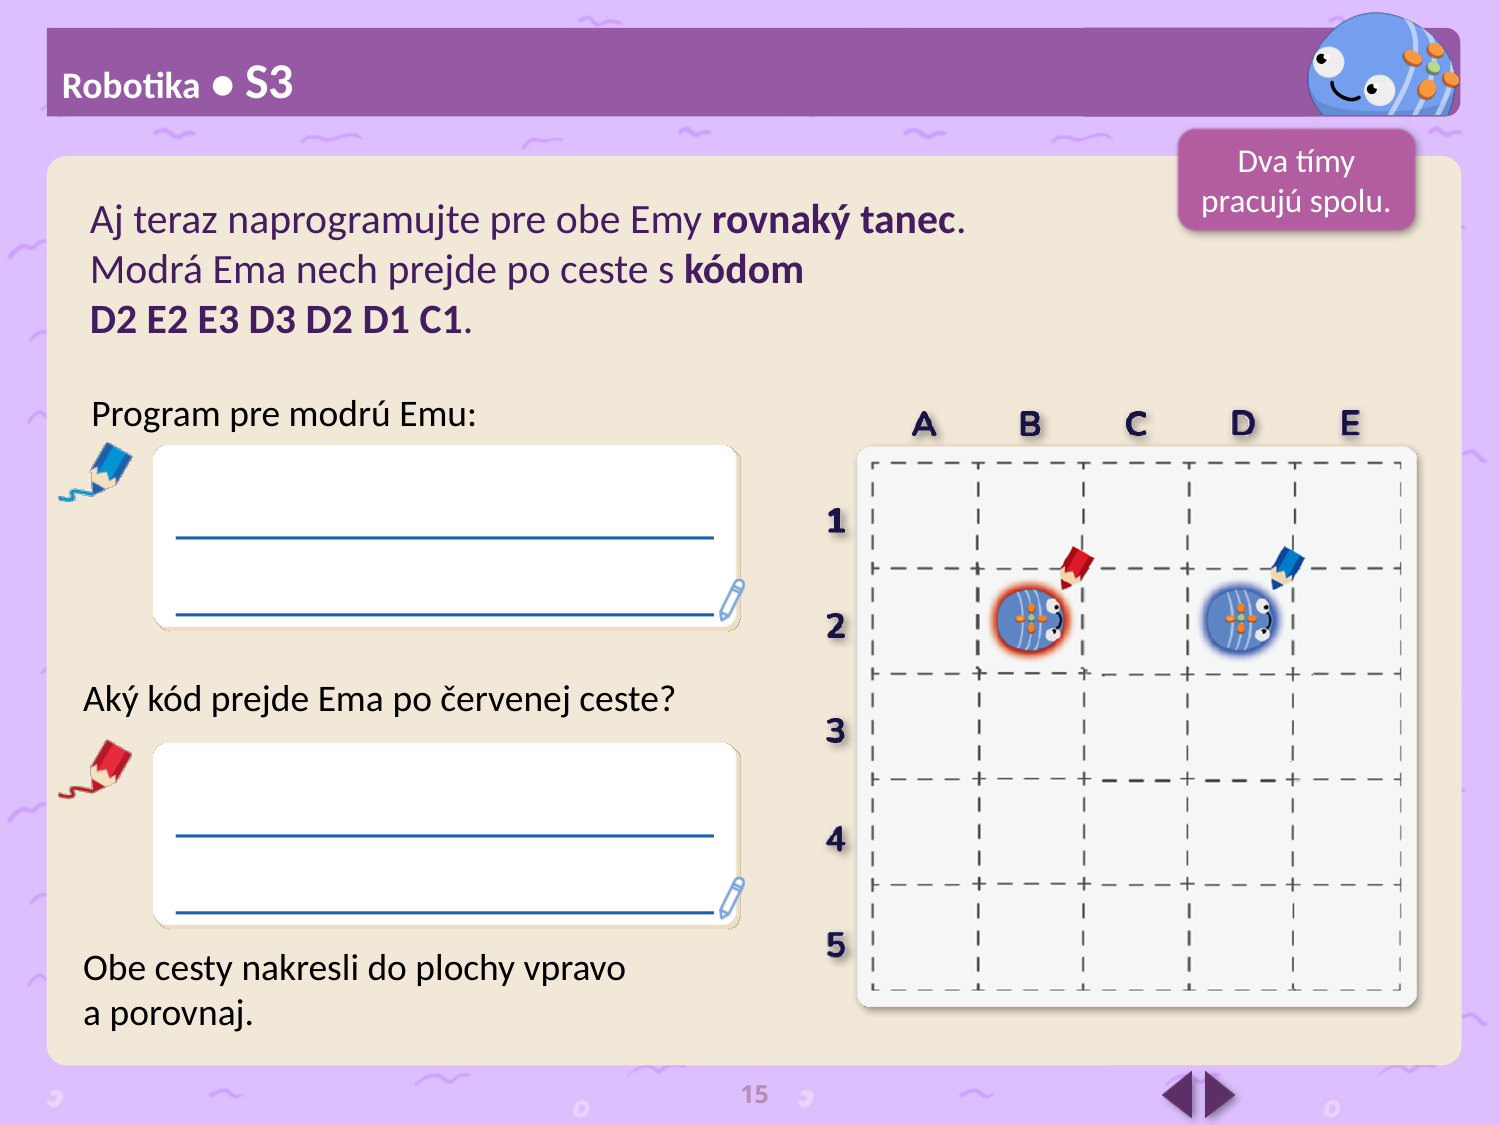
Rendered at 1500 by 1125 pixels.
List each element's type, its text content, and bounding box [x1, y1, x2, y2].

picture [58, 739, 132, 799]
picture [0, 0, 1500, 1125]
text_box Dva tímy pracujú spolu. [1178, 129, 1415, 231]
text_box Aj teraz naprogramujte pre obe Emy rovnaký tanec. Modrá Ema nech prejde po ceste s kódom D2 E2 E3 D3 D2 D1 C1. [74, 184, 1004, 350]
picture [153, 445, 745, 632]
text_box Aký kód prejde Ema po červenej ceste? [68, 666, 761, 727]
text_box [45, 154, 1463, 1067]
picture [58, 442, 133, 502]
text_box Obe cesty nakresli do plochy vpravo a porovnaj. [68, 935, 660, 1041]
slide_number 15 [718, 1067, 792, 1125]
picture [825, 410, 1417, 1007]
text_box Program pre modrú Emu: [76, 381, 769, 442]
title Robotika ● S3 [46, 27, 1307, 117]
picture [153, 743, 745, 930]
